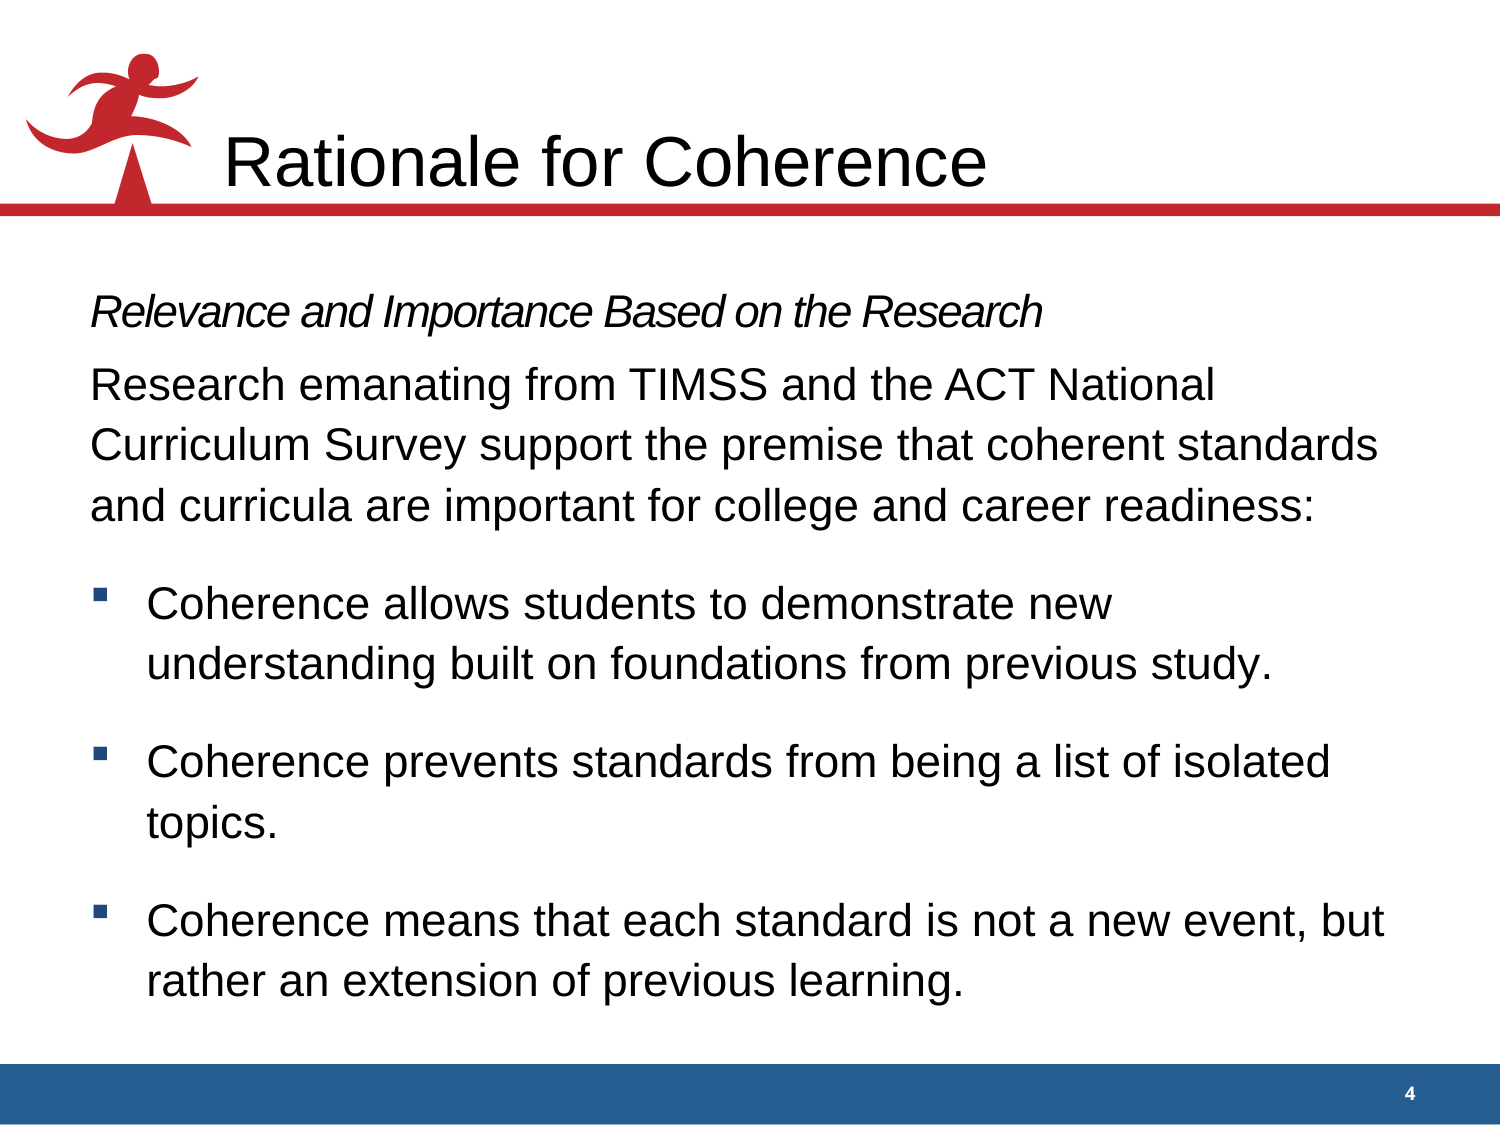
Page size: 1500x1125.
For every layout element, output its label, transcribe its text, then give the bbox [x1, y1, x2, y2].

list Relevance and Importance Based on the Research Research emanating from TIMSS and the ACT National Curriculum Survey support the premise that coherent standards and curricula are important for college and career readiness: Coherence allows students to demonstrate new understanding built on foundations from previous study. Coherence prevents standards from being a list of isolated topics. Coherence means that each standard is not a new event, but rather an extension of previous learning. [75, 268, 1425, 925]
picture [0, 0, 1500, 1125]
title Rationale for Coherence [208, 104, 1500, 208]
